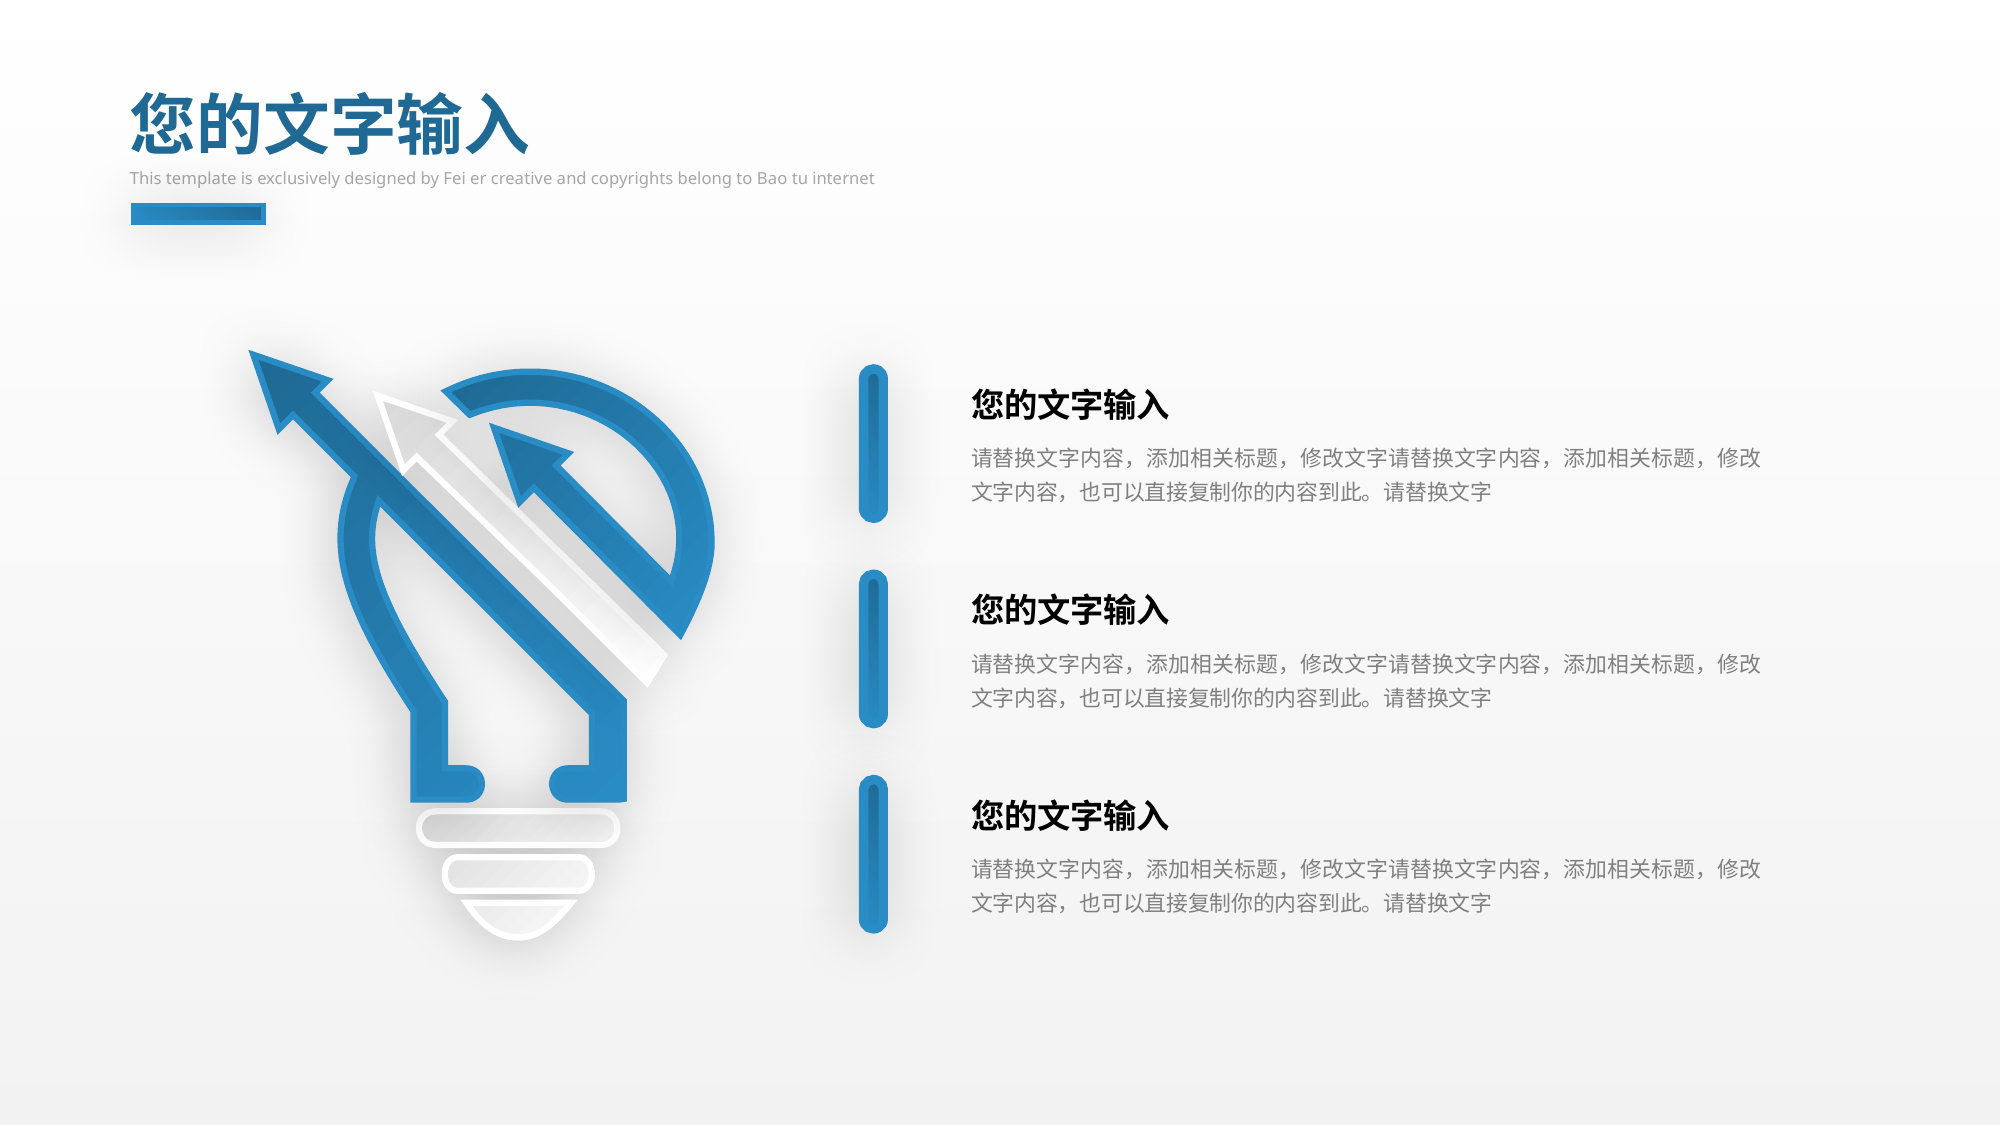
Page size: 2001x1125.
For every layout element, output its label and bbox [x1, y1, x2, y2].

text_box [956, 376, 1778, 514]
text_box [862, 367, 885, 520]
text_box [115, 75, 998, 223]
text_box [956, 787, 1778, 925]
text_box [956, 582, 1778, 719]
text_box [862, 778, 885, 930]
text_box [253, 354, 712, 938]
text_box [862, 573, 885, 725]
